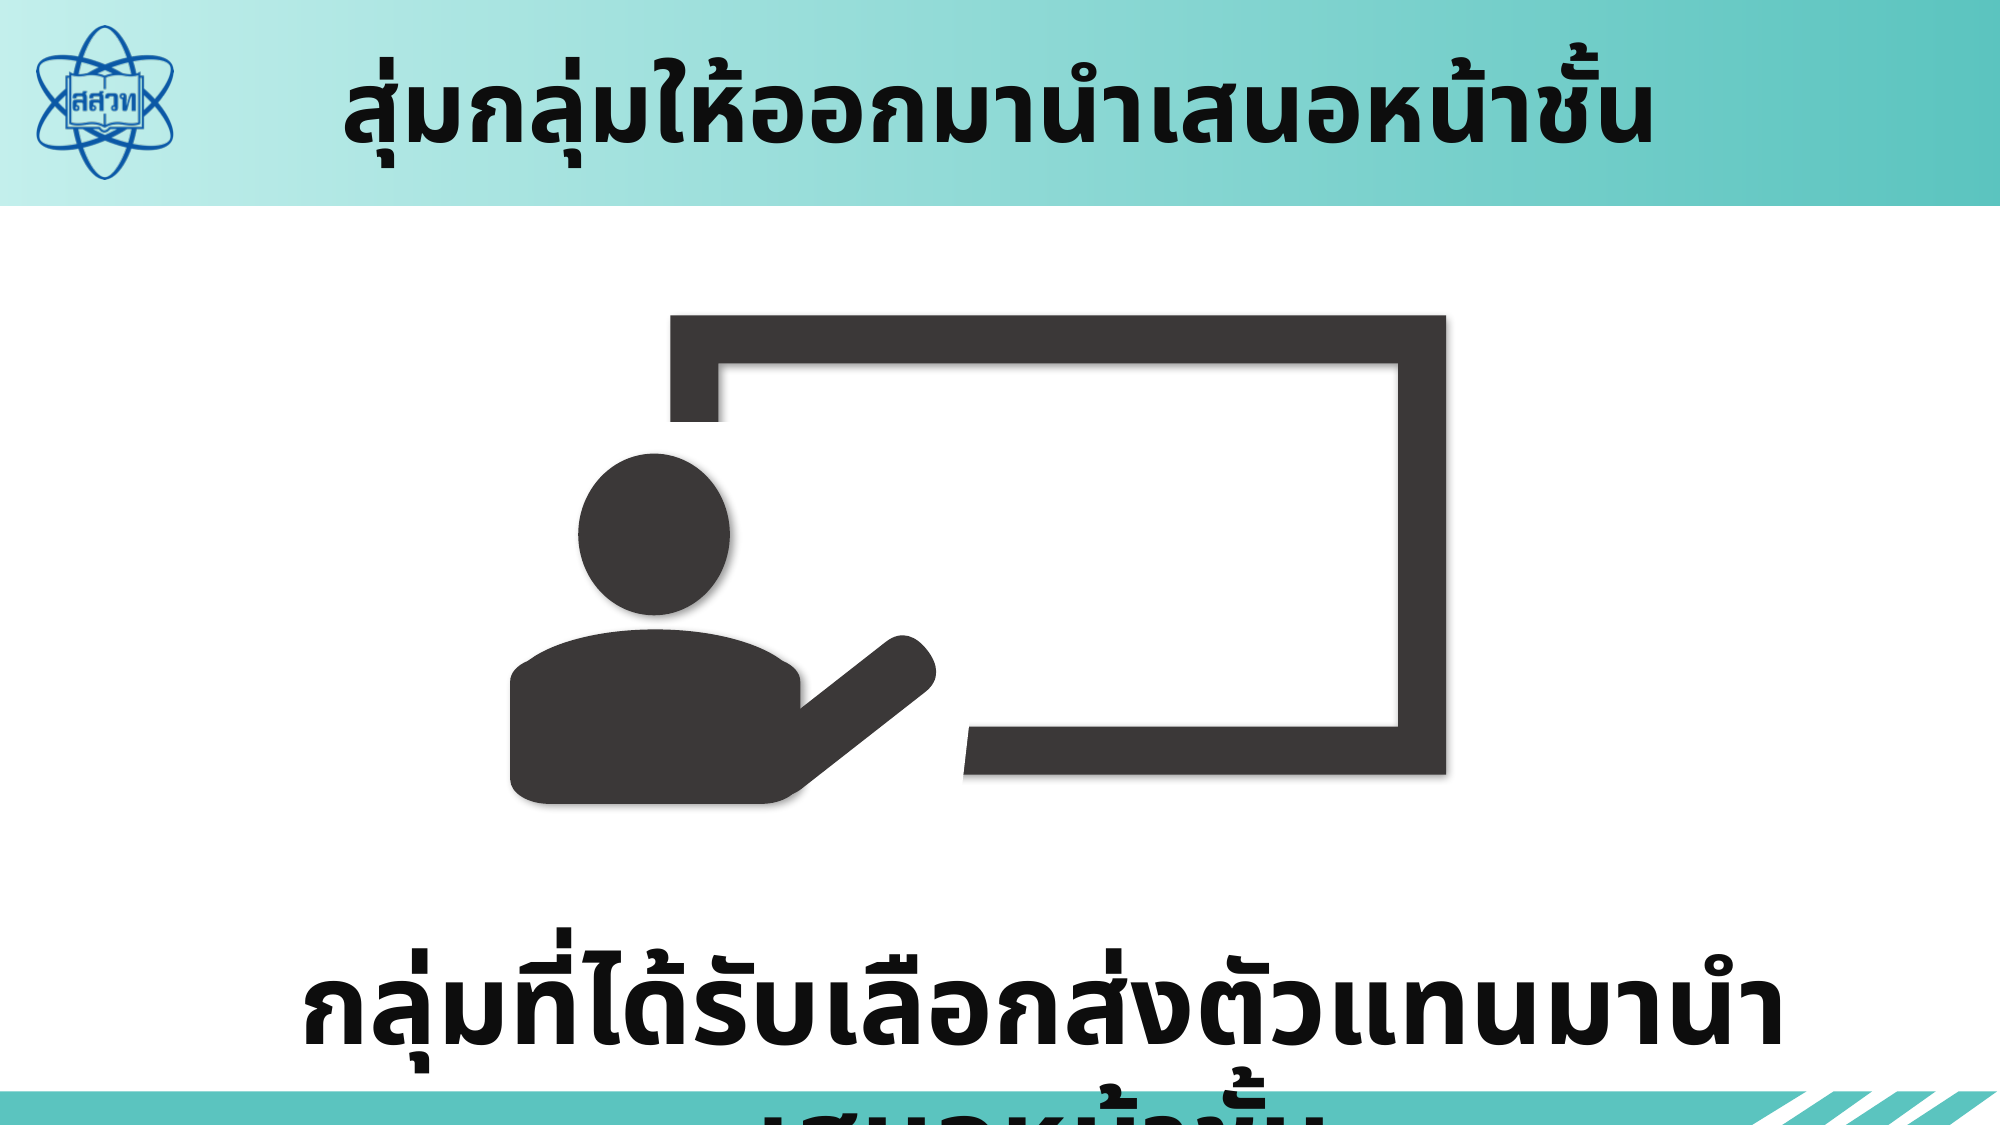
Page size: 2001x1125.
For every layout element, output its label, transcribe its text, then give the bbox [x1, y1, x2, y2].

text_box กลุ่มที่ได้รับเลือกส่งตัวแทนมานำเสนอหน้าชั้น [273, 924, 1815, 1125]
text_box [510, 315, 1447, 816]
text_box สุ่มกลุ่มให้ออกมานำเสนอหน้าชั้น [0, 0, 2000, 206]
picture [36, 25, 174, 180]
